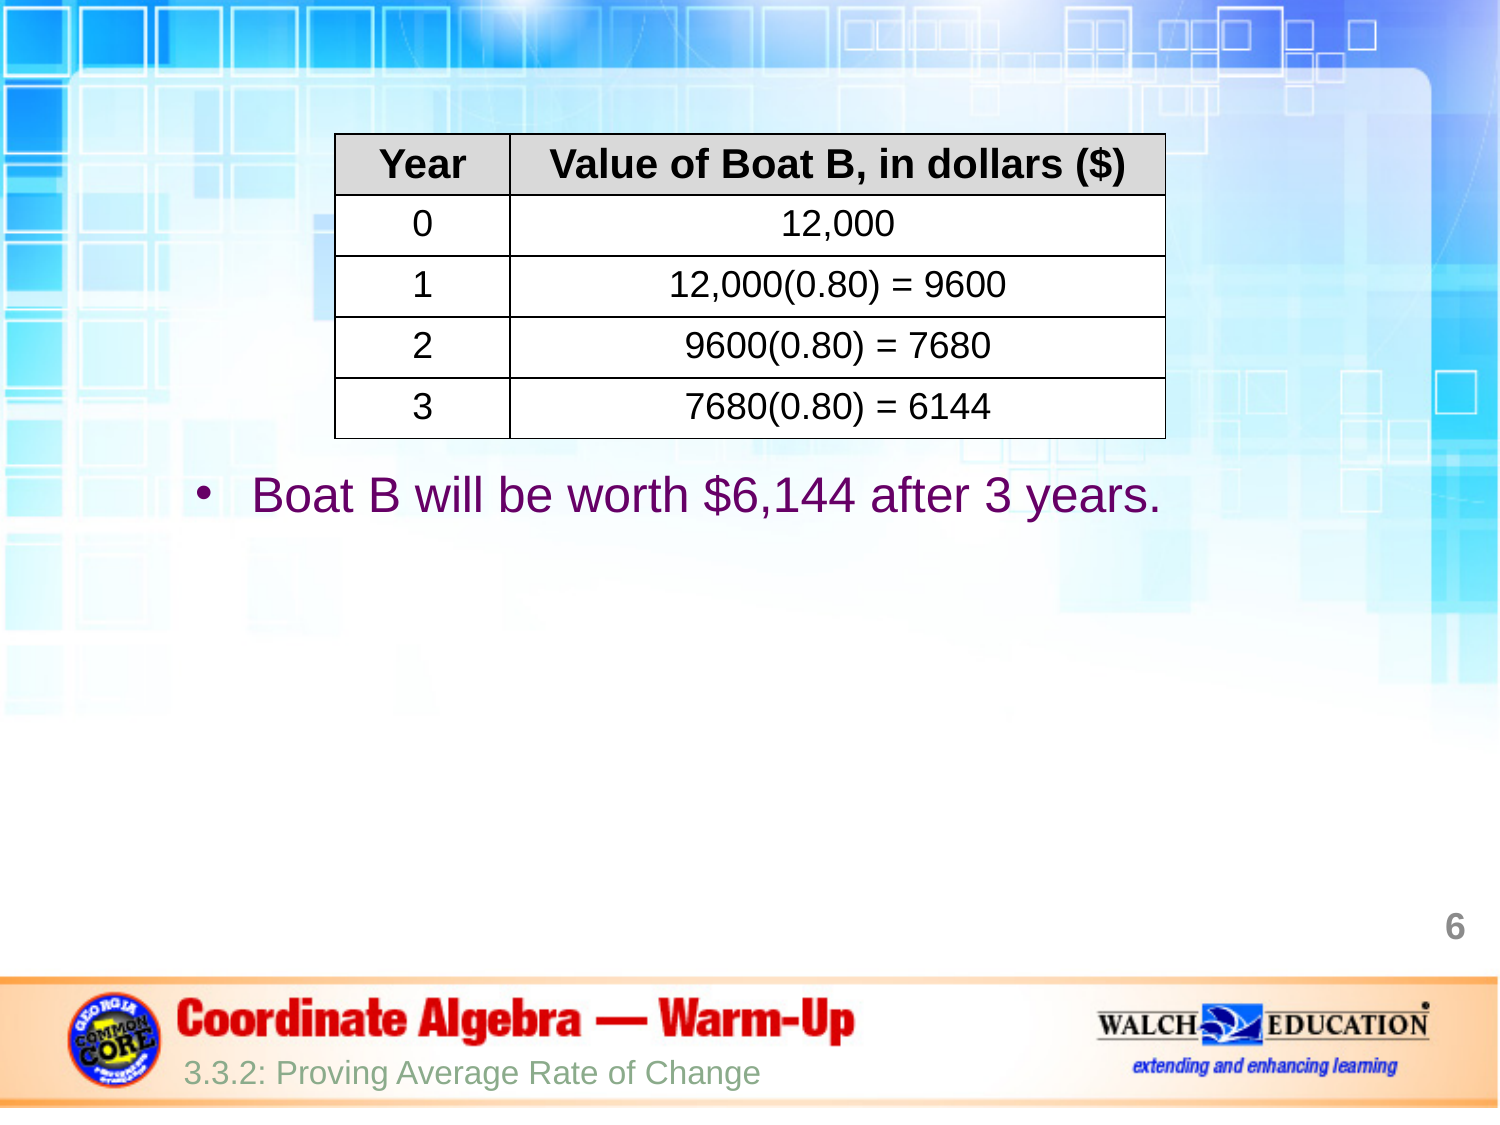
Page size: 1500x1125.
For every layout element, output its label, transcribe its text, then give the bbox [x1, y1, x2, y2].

table_cell 7680(0.80) = 6144 [511, 379, 1165, 438]
picture [0, 0, 1500, 1108]
table_cell 12,000 [511, 196, 1165, 255]
table_cell 9600(0.80) = 7680 [511, 318, 1165, 377]
table_cell 0 [336, 196, 509, 255]
table_header Value of Boat B, in dollars ($) [511, 135, 1165, 194]
table_cell 12,000(0.80) = 9600 [511, 257, 1165, 316]
subtitle Boat B will be worth $6,144 after 3 years. [105, 105, 1394, 925]
slide_number 6 [1361, 901, 1481, 949]
table_cell 2 [336, 318, 509, 377]
footer 3.3.2: Proving Average Rate of Change [168, 1048, 1067, 1094]
table_cell 1 [336, 257, 509, 316]
table_cell 3 [336, 379, 509, 438]
table_header Year [336, 135, 509, 194]
